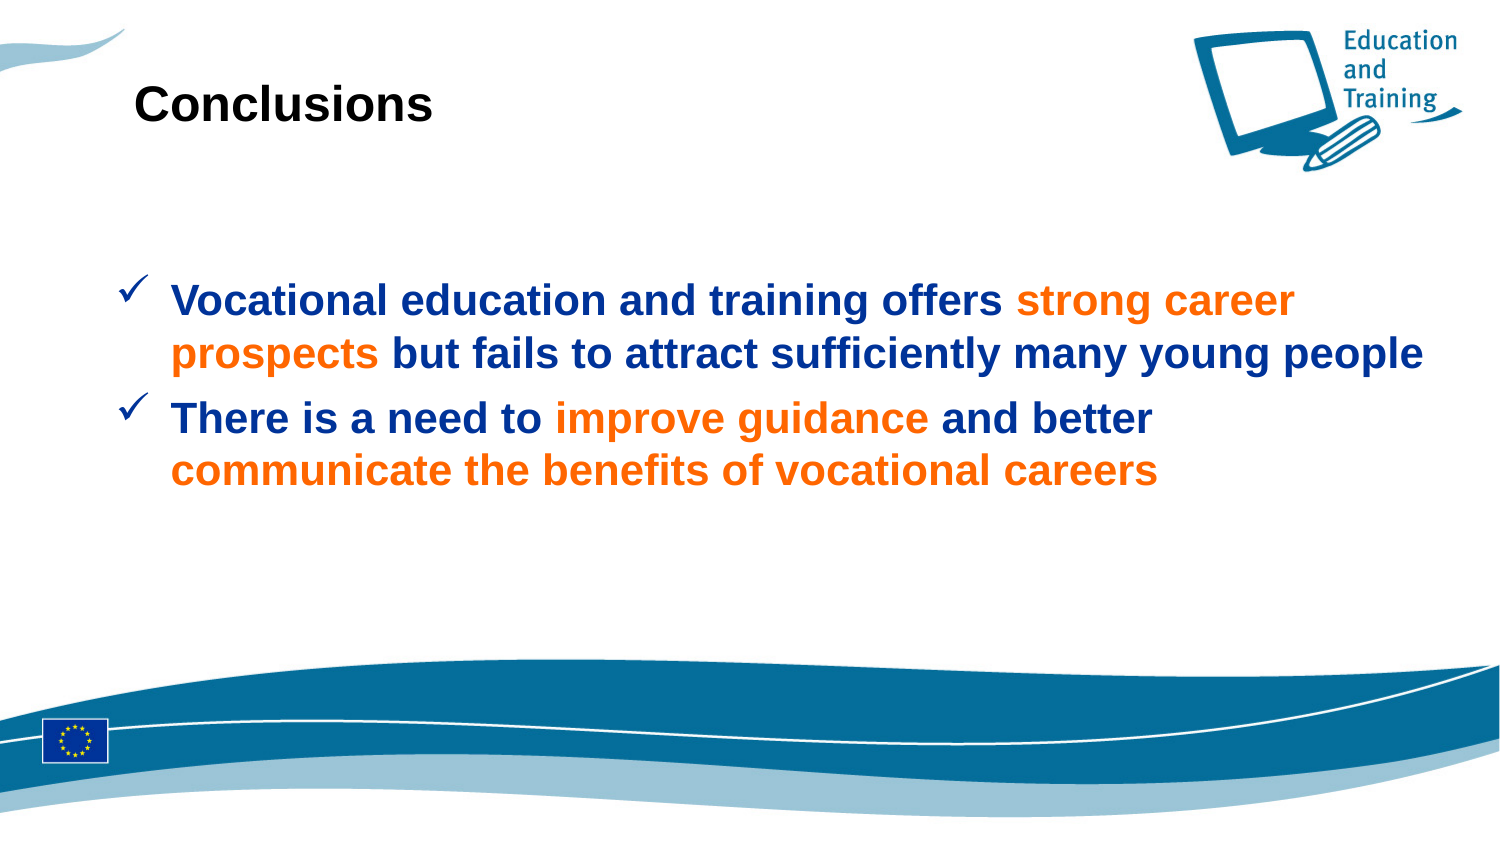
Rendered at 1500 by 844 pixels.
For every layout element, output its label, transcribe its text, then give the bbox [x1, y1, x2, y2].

picture [0, 739, 1500, 844]
title Conclusions [122, 66, 1473, 150]
picture [0, 0, 1500, 763]
text_box Vocational education and training offers strong career prospects but fails to attract sufficiently many young people There is a need to improve guidance and better communicate the benefits of vocational careers [104, 246, 1452, 500]
